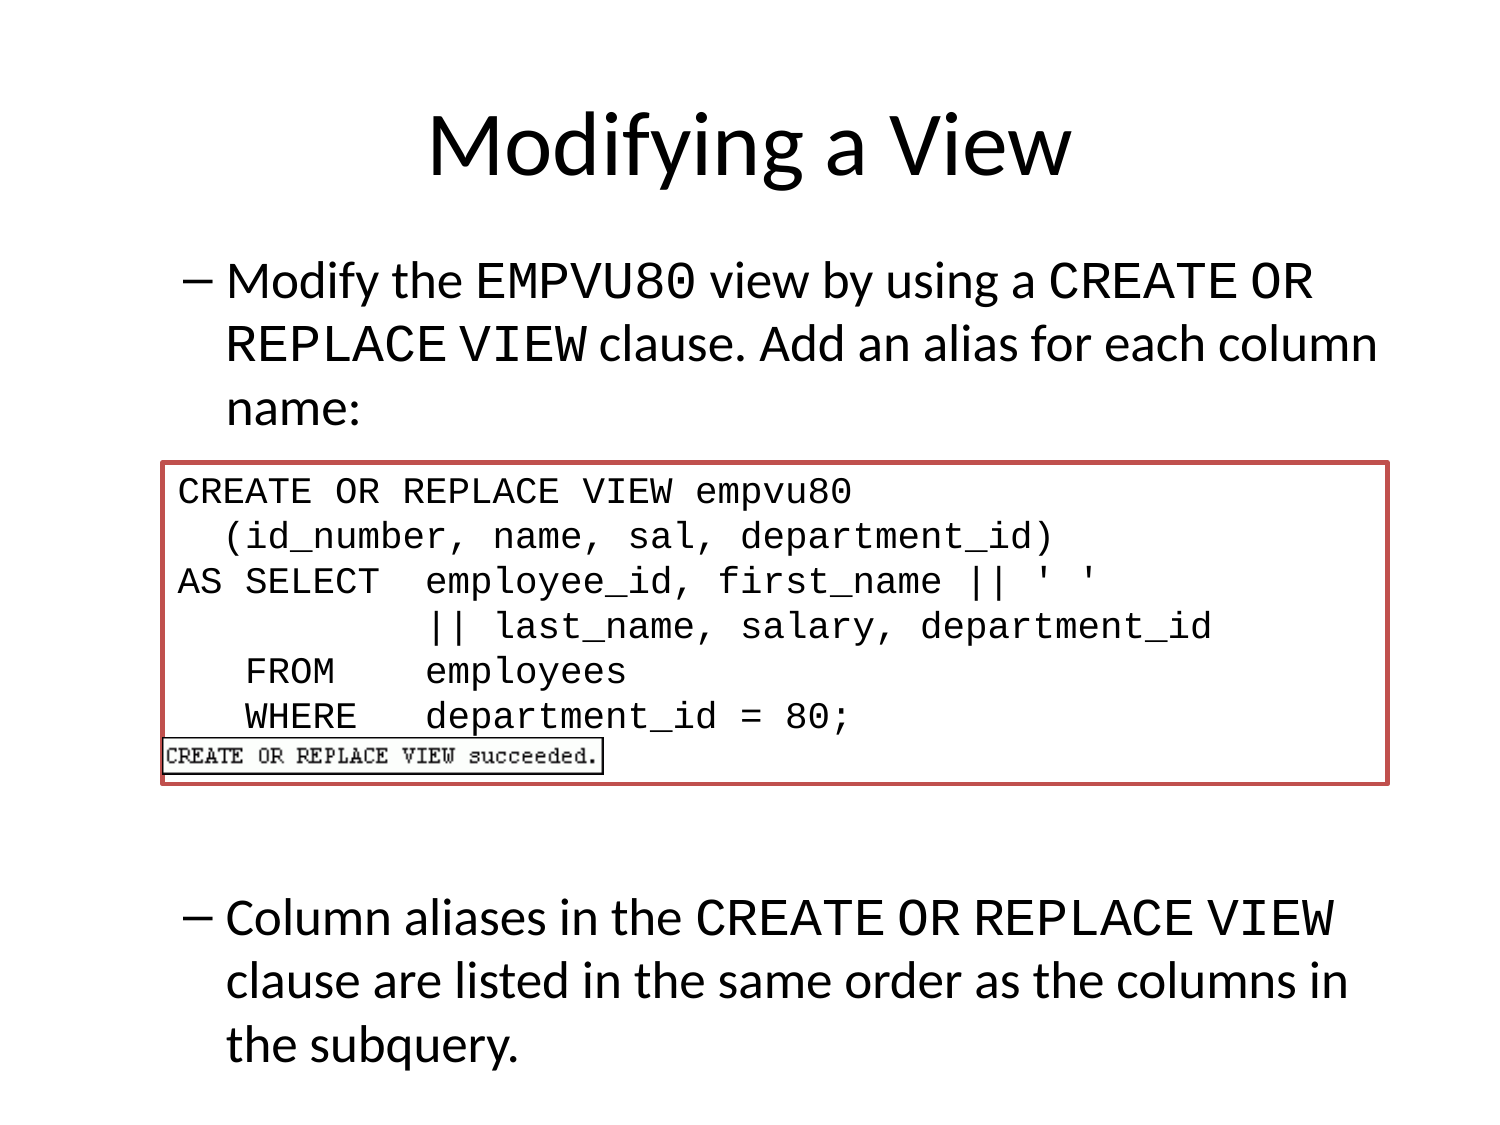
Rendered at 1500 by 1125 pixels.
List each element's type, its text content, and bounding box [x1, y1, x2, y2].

list Modify the EMPVU80 view by using a CREATE OR REPLACE VIEW clause. Add an alias for each column name: Column aliases in the CREATE OR REPLACE VIEW clause are listed in the same order as the columns in the subquery. [99, 237, 1399, 1088]
picture [162, 737, 604, 776]
title Modifying a View [75, 45, 1425, 233]
text_box CREATE OR REPLACE VIEW empvu80 (id_number, name, sal, department_id) AS SELECT employee_id, first_name || ' ' || last_name, salary, department_id FROM employees WHERE department_id = 80; [160, 460, 1390, 786]
